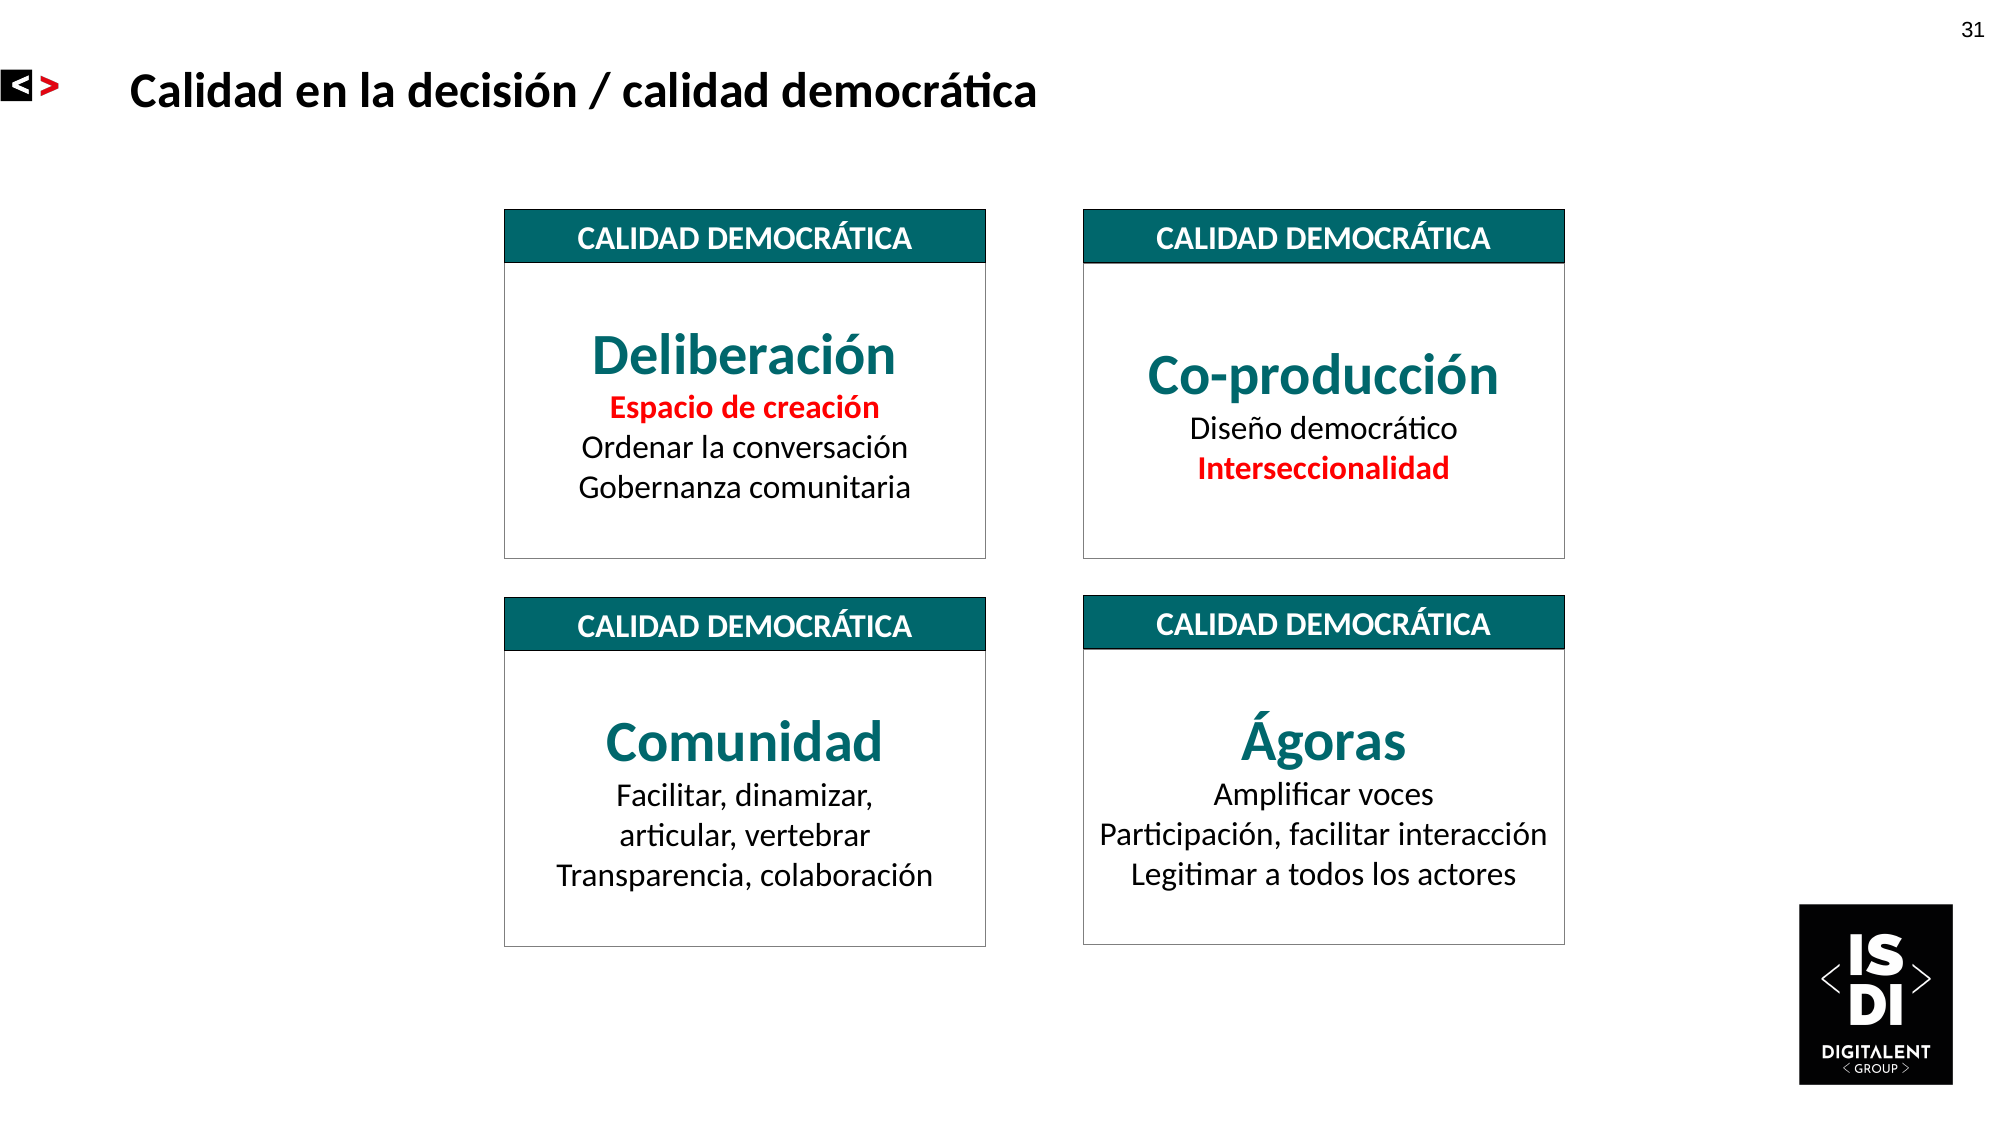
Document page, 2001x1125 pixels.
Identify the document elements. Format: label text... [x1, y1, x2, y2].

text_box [1083, 595, 1565, 945]
title Calidad en la decisión / calidad democrática [115, 37, 1888, 137]
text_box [504, 209, 986, 559]
picture [1797, 902, 1955, 1087]
picture [37, 74, 59, 99]
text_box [504, 596, 986, 947]
picture [7, 73, 33, 100]
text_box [1083, 209, 1565, 559]
